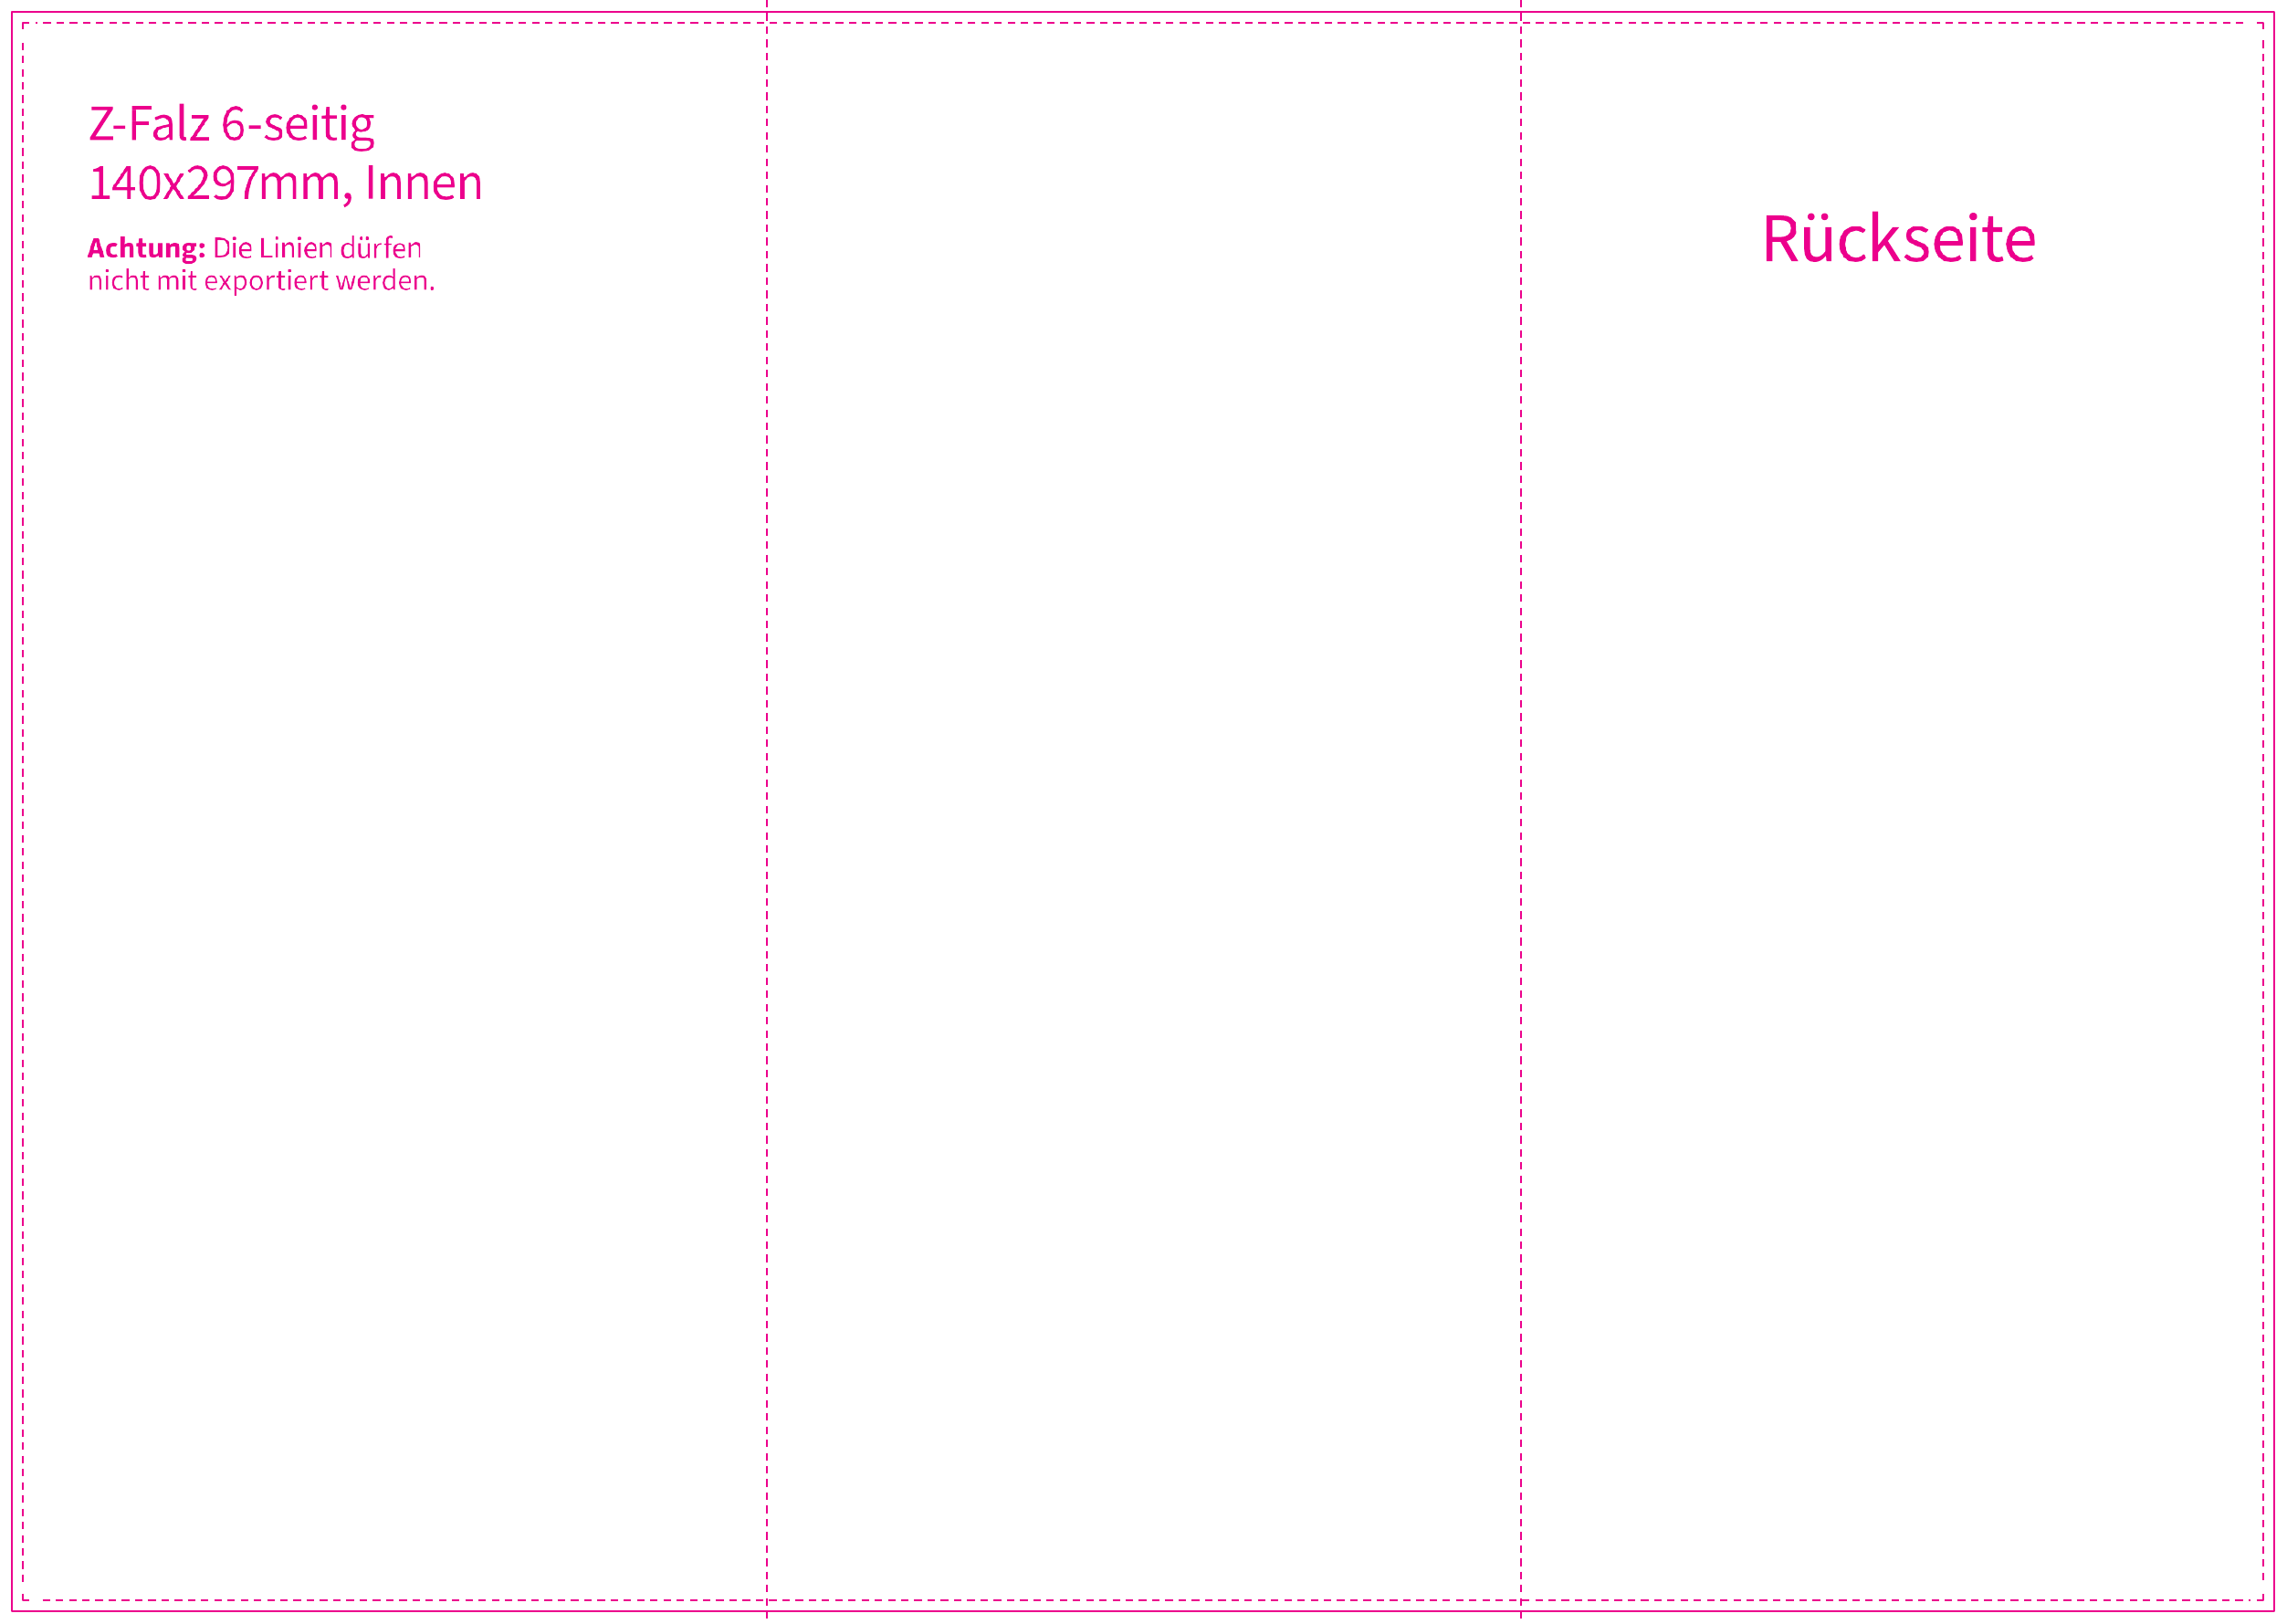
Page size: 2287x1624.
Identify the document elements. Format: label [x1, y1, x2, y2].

text_box [1808, 213, 1815, 221]
text_box [222, 104, 375, 152]
text_box [1820, 213, 1829, 221]
text_box [368, 165, 373, 199]
text_box [381, 173, 401, 199]
text_box [91, 165, 297, 200]
text_box [89, 106, 113, 141]
text_box [1839, 211, 2035, 263]
text_box [1804, 226, 1831, 263]
text_box [2256, 1593, 2264, 1600]
text_box [179, 103, 210, 141]
text_box [87, 236, 435, 297]
text_box [303, 173, 352, 208]
text_box [22, 22, 29, 29]
text_box [22, 1593, 29, 1600]
text_box [113, 125, 126, 130]
text_box [2256, 22, 2264, 29]
text_box [407, 173, 481, 200]
text_box [1766, 215, 1799, 262]
text_box [131, 106, 173, 141]
